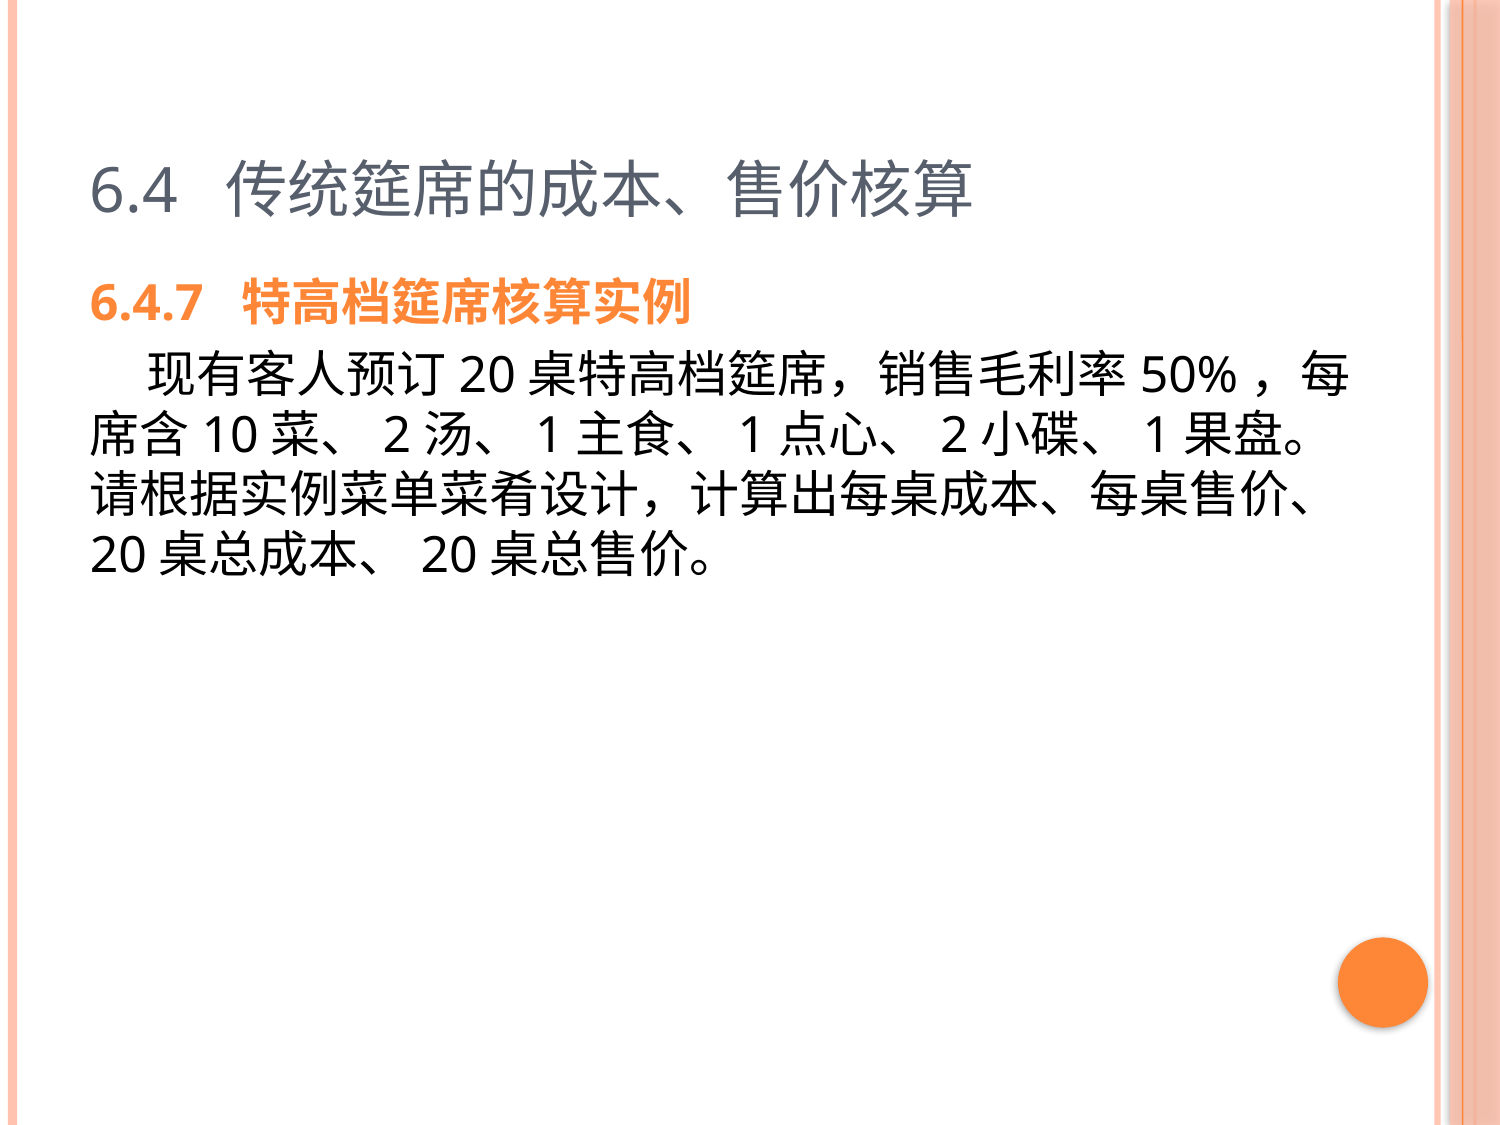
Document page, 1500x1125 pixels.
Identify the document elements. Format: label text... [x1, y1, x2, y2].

title 6.4 传统筵席的成本、售价核算 [75, 45, 1300, 233]
list 6.4.7 特高档筵席核算实例 现有客人预订20桌特高档筵席，销售毛利率50%，每席含10菜、2汤、1主食、1点心、2小碟、1果盘。请根据实例菜单菜肴设计，计算出每桌成本、每桌售价、20桌总成本、20桌总售价。 [74, 262, 1371, 1063]
